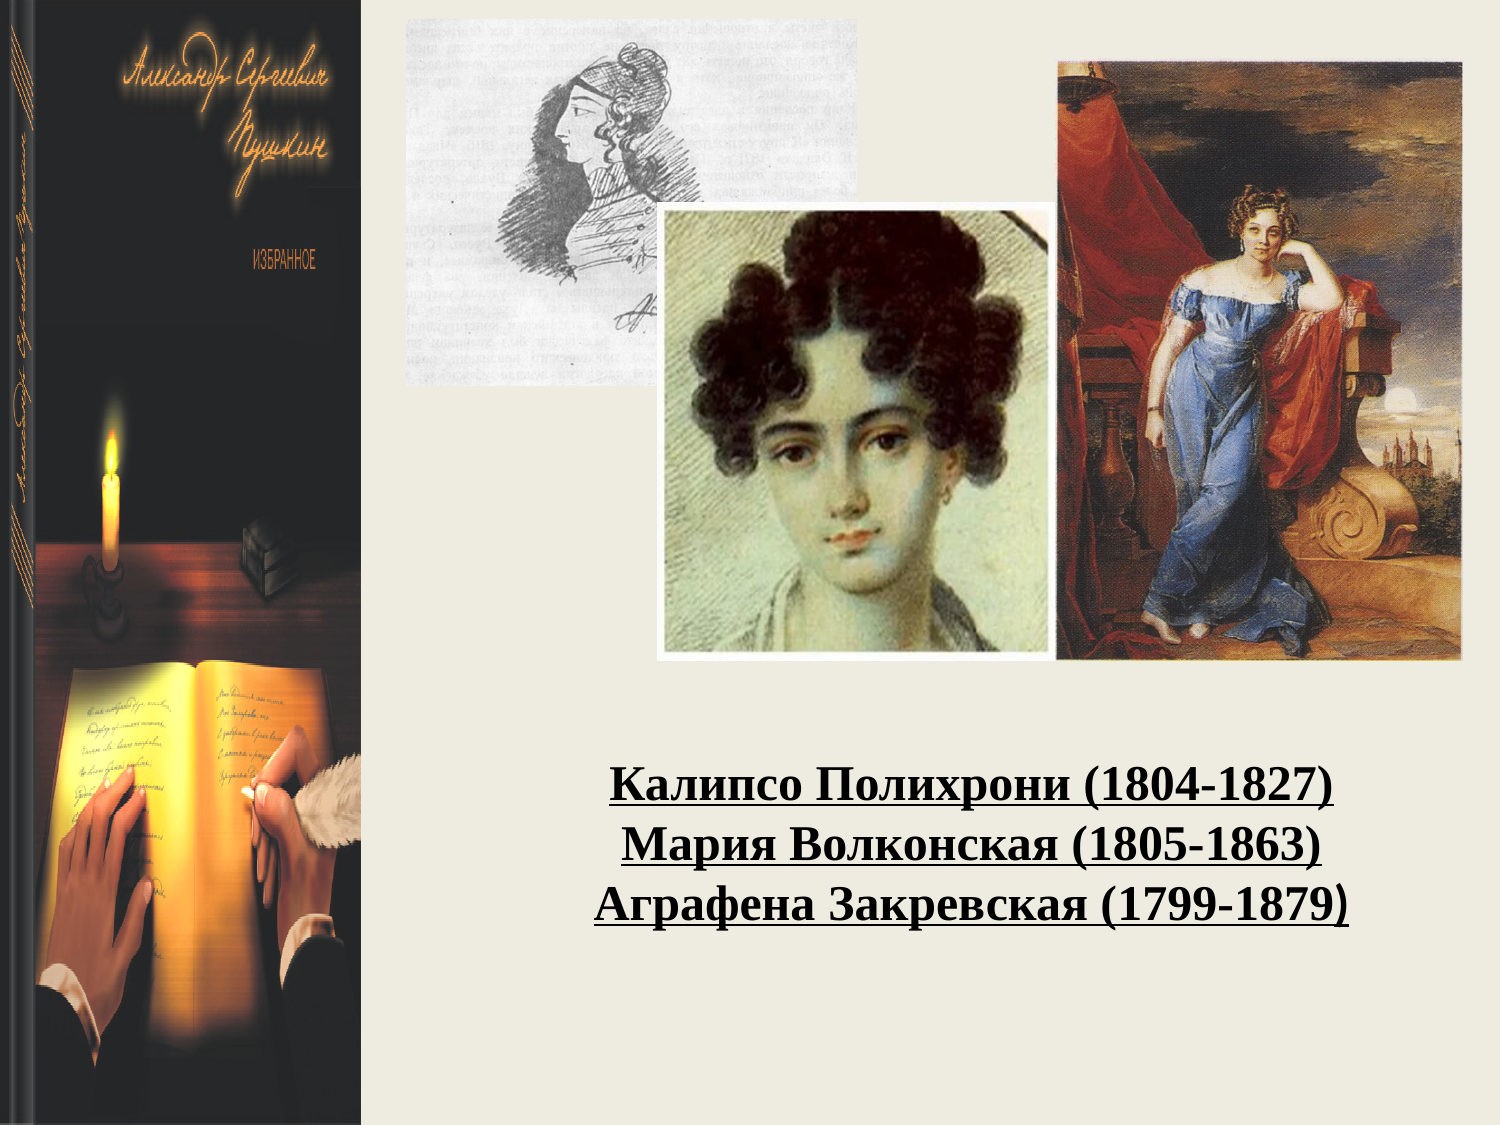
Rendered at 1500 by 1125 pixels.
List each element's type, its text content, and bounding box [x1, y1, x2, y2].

picture [405, 18, 1463, 661]
title Калипсо Полихрони (1804-1827) Мария Волконская (1805-1863) Аграфена Закревская (1799-1879) [442, 527, 1500, 1105]
picture [0, 0, 361, 1125]
